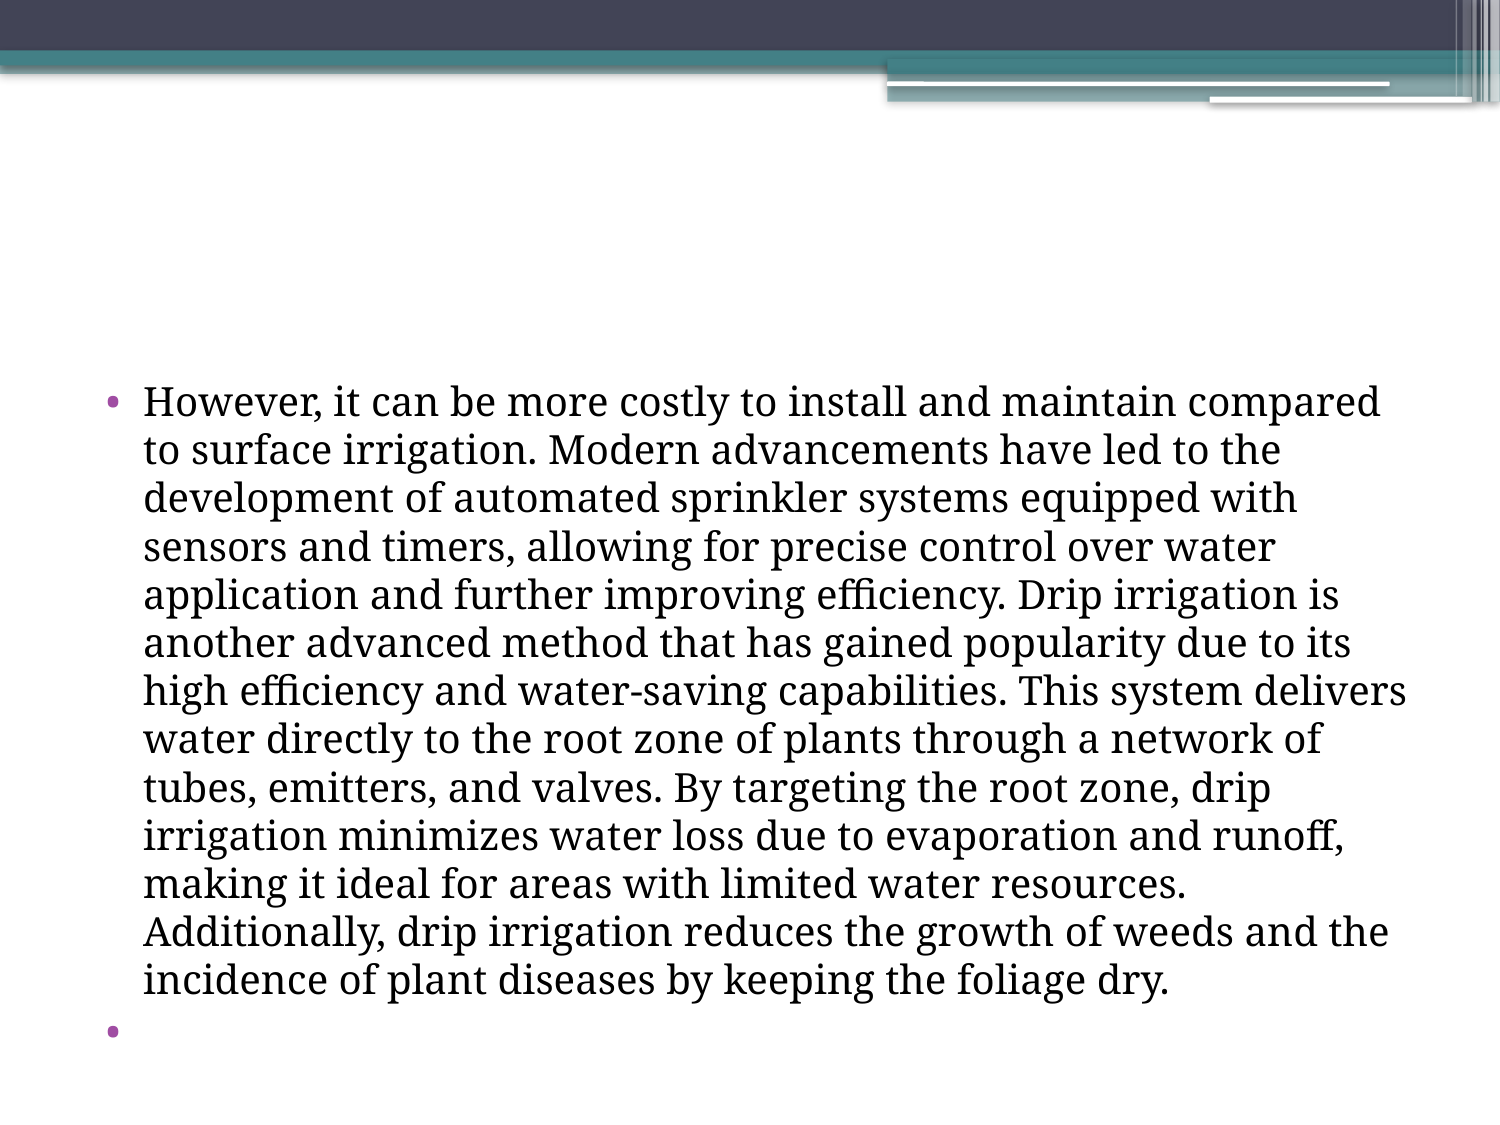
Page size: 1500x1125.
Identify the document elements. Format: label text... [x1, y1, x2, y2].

list However, it can be more costly to install and maintain compared to surface irrigation. Modern advancements have led to the development of automated sprinkler systems equipped with sensors and timers, allowing for precise control over water application and further improving efficiency. Drip irrigation is another advanced method that has gained popularity due to its high efficiency and water-saving capabilities. This system delivers water directly to the root zone of plants through a network of tubes, emitters, and valves. By targeting the root zone, drip irrigation minimizes water loss due to evaporation and runoff, making it ideal for areas with limited water resources. Additionally, drip irrigation reduces the growth of weeds and the incidence of plant diseases by keeping the foliage dry. [75, 368, 1425, 1079]
